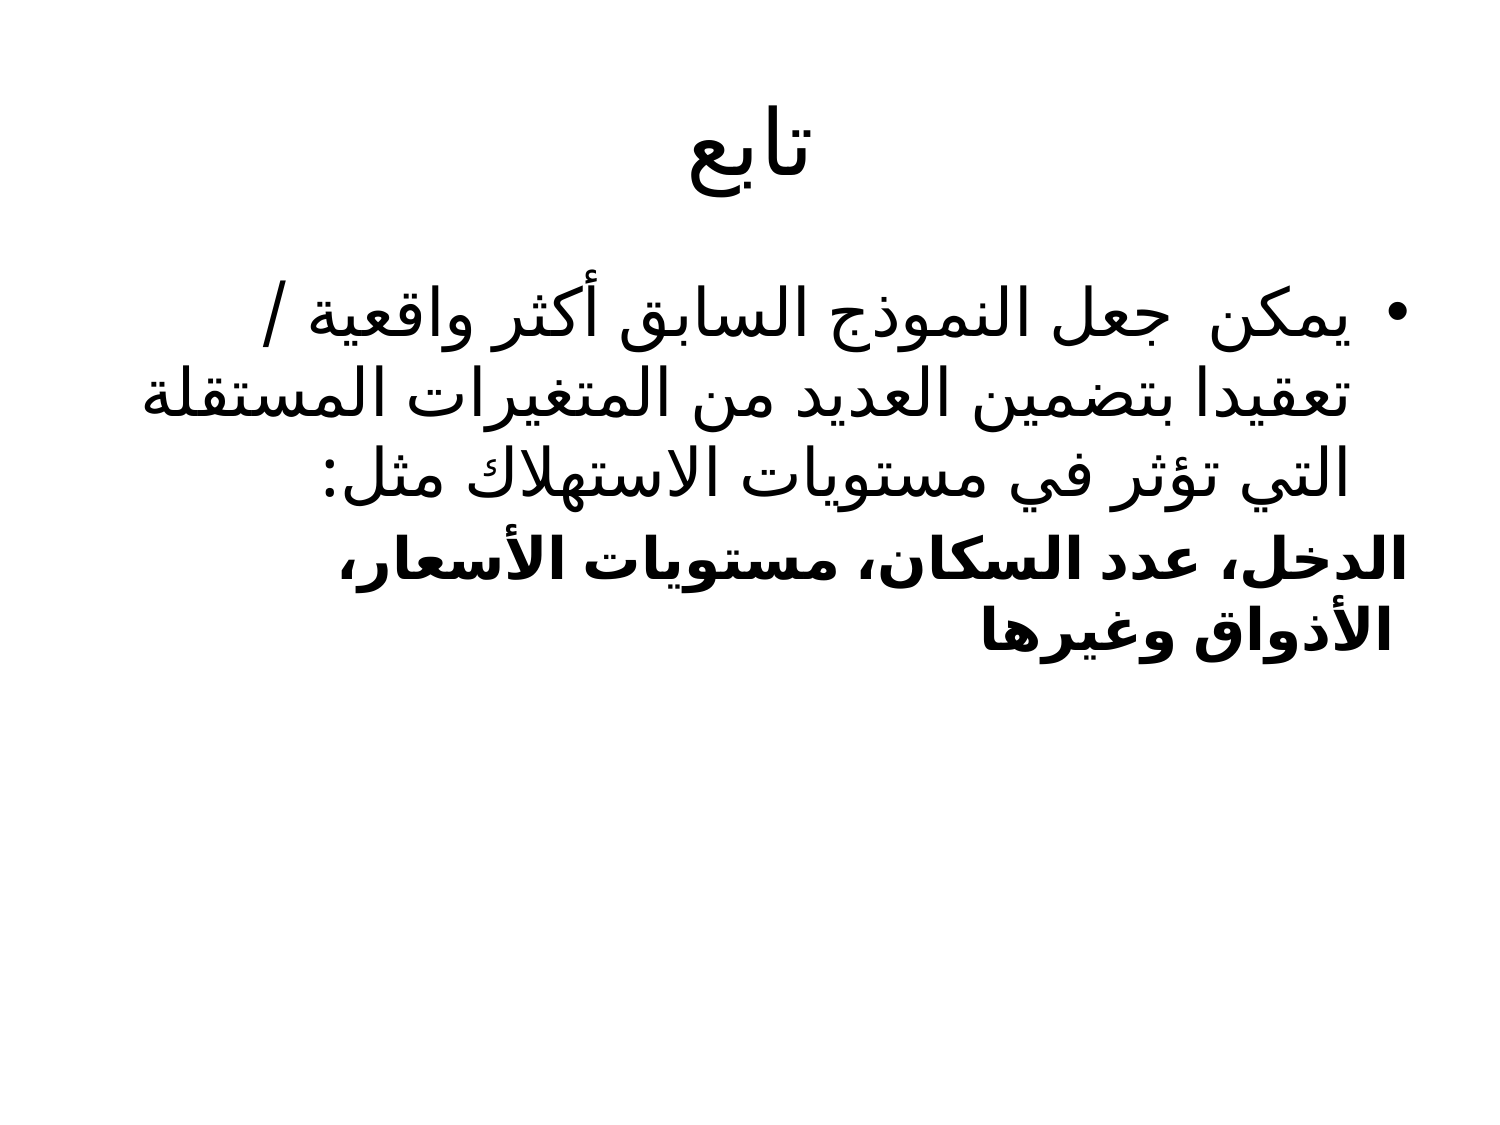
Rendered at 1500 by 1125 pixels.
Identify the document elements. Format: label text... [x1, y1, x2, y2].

list يمكن جعل النموذج السابق أكثر واقعية / تعقيدا بتضمين العديد من المتغيرات المستقلة التي تؤثر في مستويات الاستهلاك مثل: الدخل، عدد السكان، مستويات الأسعار، الأذواق وغيرها [75, 262, 1425, 1005]
title تابع [75, 45, 1425, 233]
